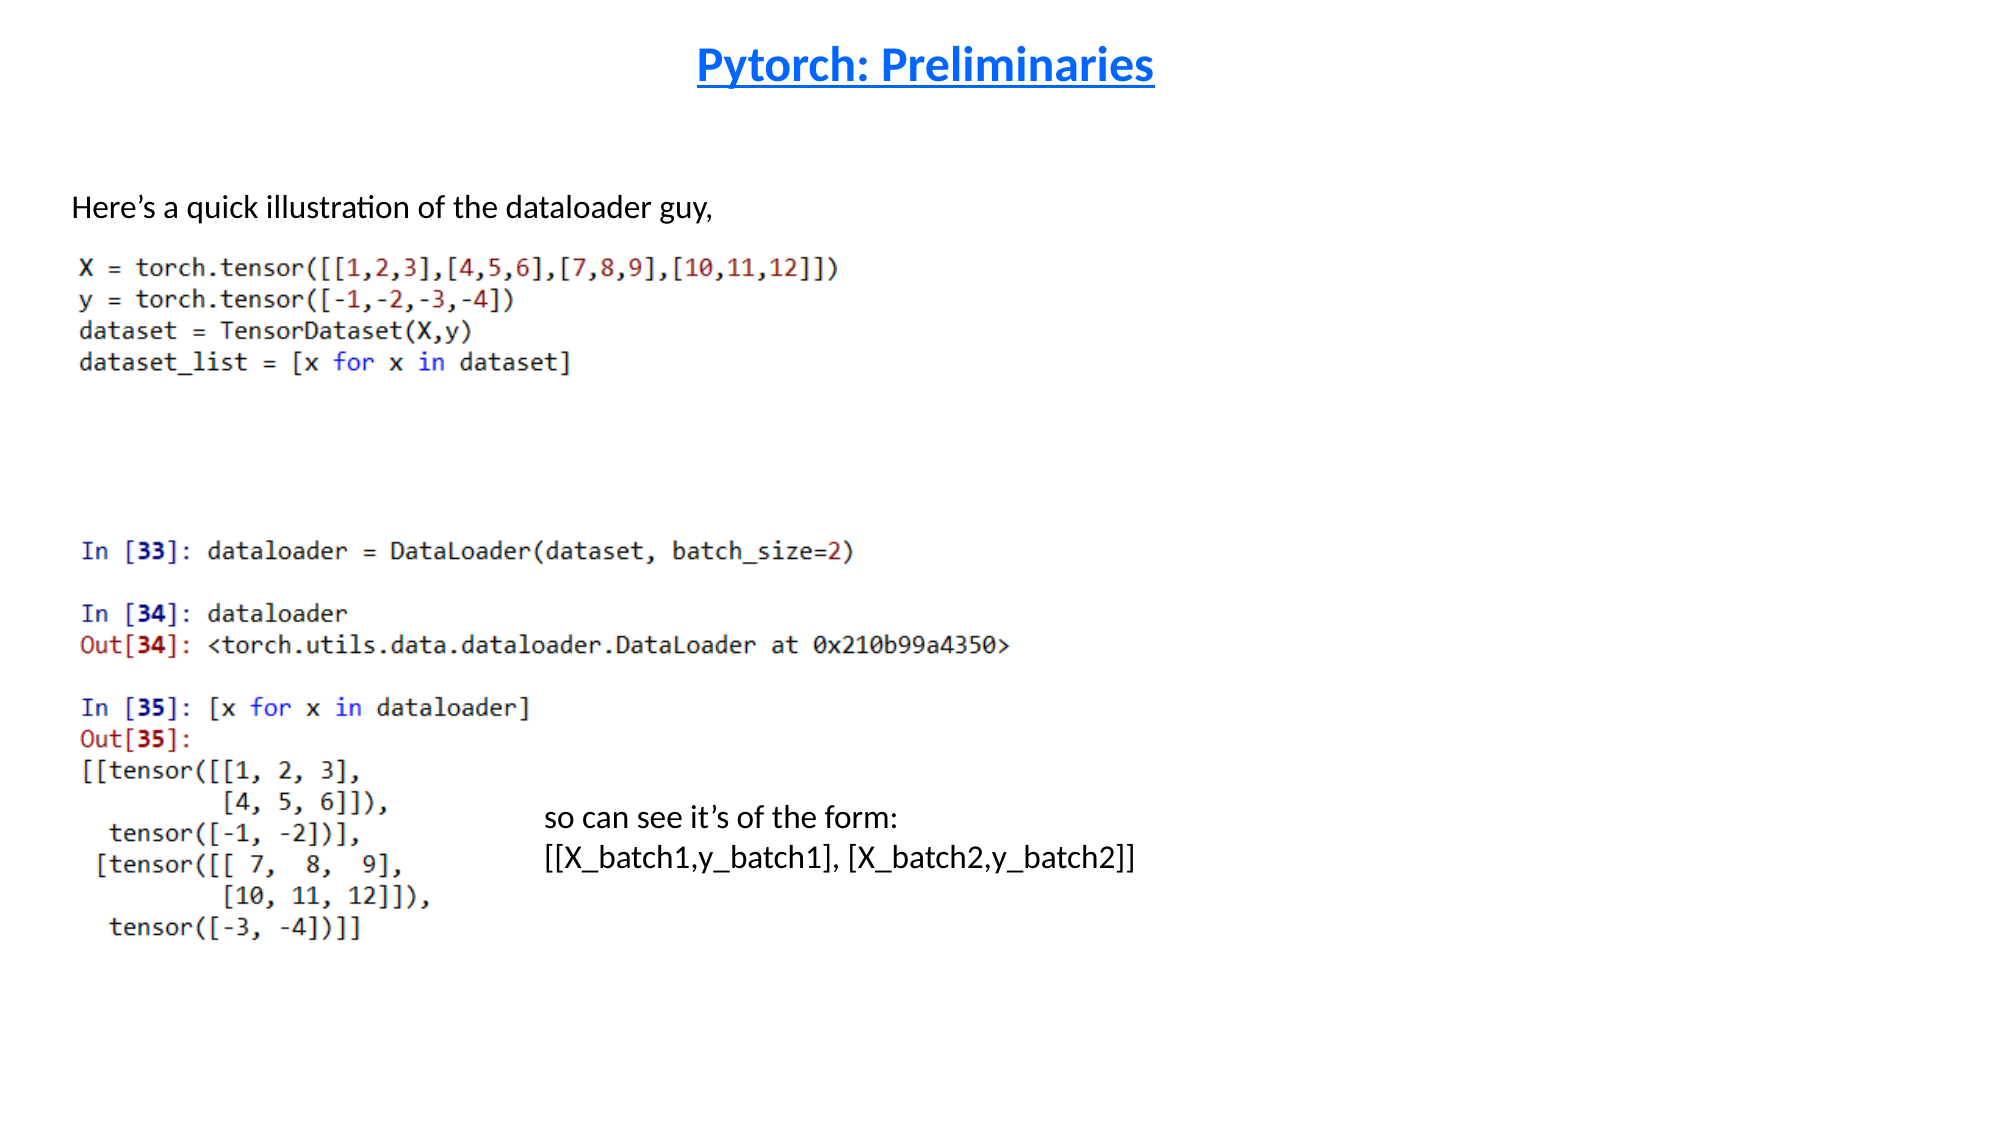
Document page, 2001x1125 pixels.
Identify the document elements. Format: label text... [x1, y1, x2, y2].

text_box so can see it’s of the form: [[X_batch1,y_batch1], [X_batch2,y_batch2]] [1020, 788, 1259, 883]
text_box Pytorch: Preliminaries [682, 24, 1170, 100]
text_box Here’s a quick illustration of the dataloader guy, [56, 177, 952, 233]
picture [73, 240, 837, 388]
picture [73, 525, 1020, 948]
